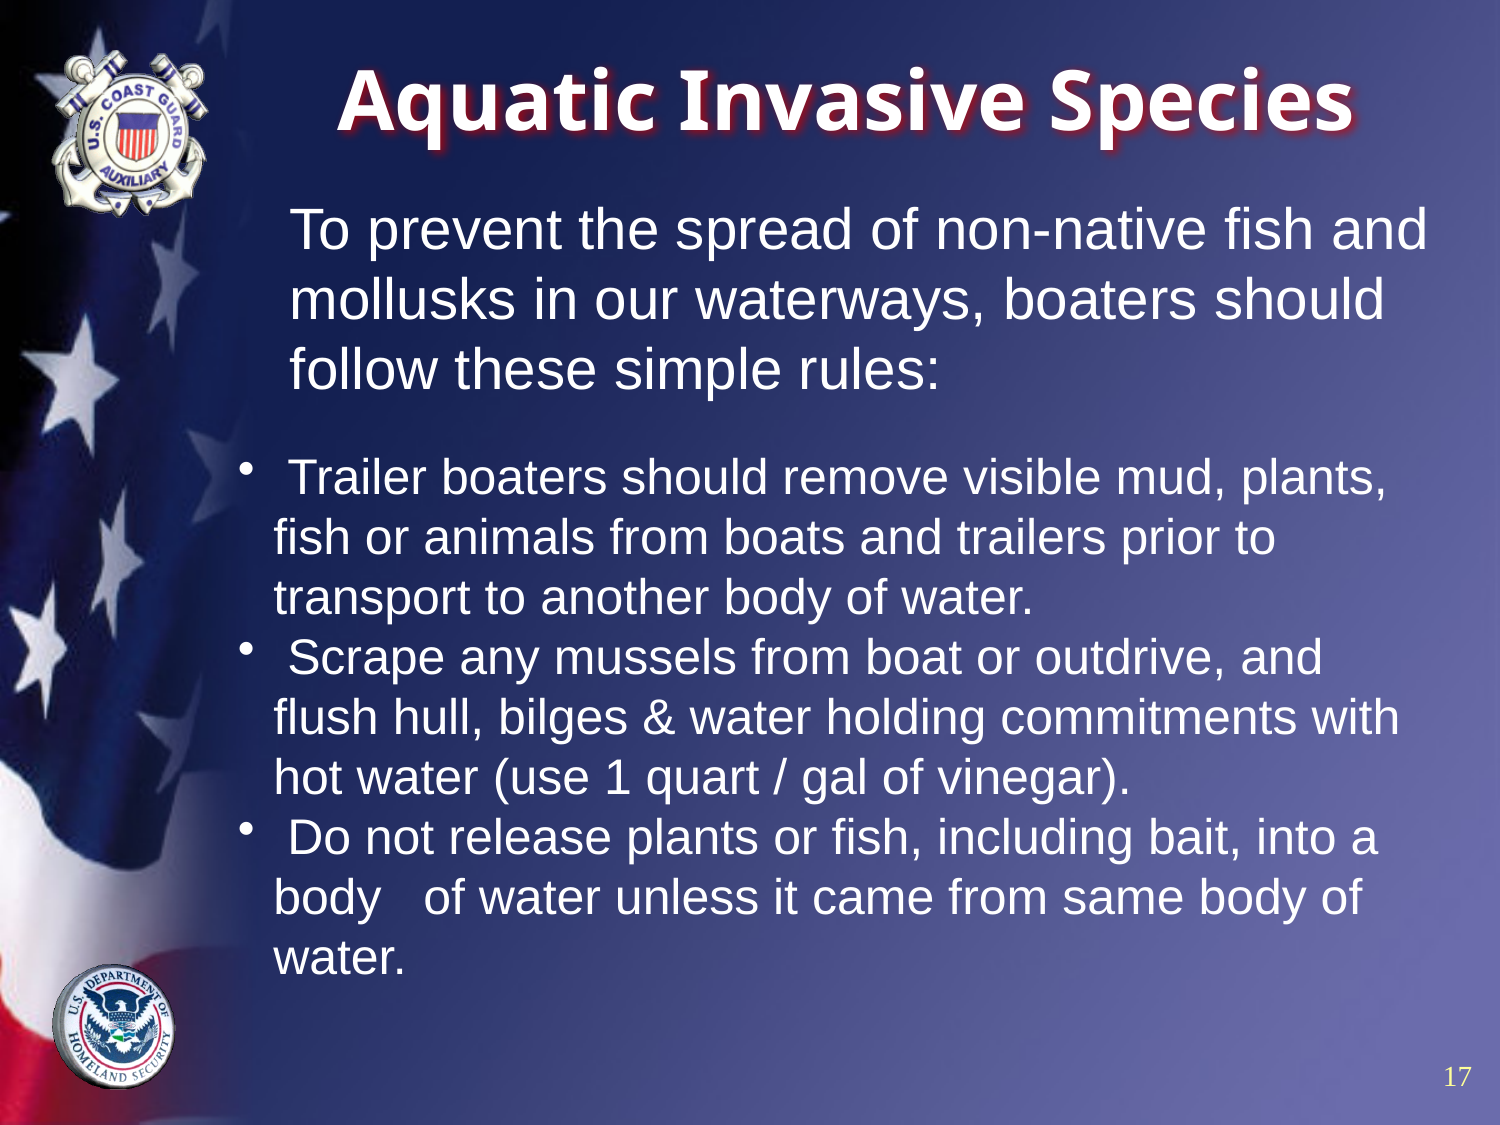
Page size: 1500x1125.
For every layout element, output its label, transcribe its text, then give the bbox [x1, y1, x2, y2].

title Aquatic Invasive Species [171, 10, 1500, 184]
slide_number 17 [1175, 1050, 1488, 1125]
picture [0, 0, 1500, 1125]
text_box Trailer boaters should remove visible mud, plants, fish or animals from boats and trailers prior to transport to another body of water. Scrape any mussels from boat or outdrive, and flush hull, bilges & water holding commitments with hot water (use 1 quart / gal of vinegar). Do not release plants or fish, including bait, into a body of water unless it came from same body of water. [223, 436, 1449, 992]
text_box To prevent the spread of non-native fish and mollusks in our waterways, boaters should follow these simple rules: [274, 196, 1463, 409]
